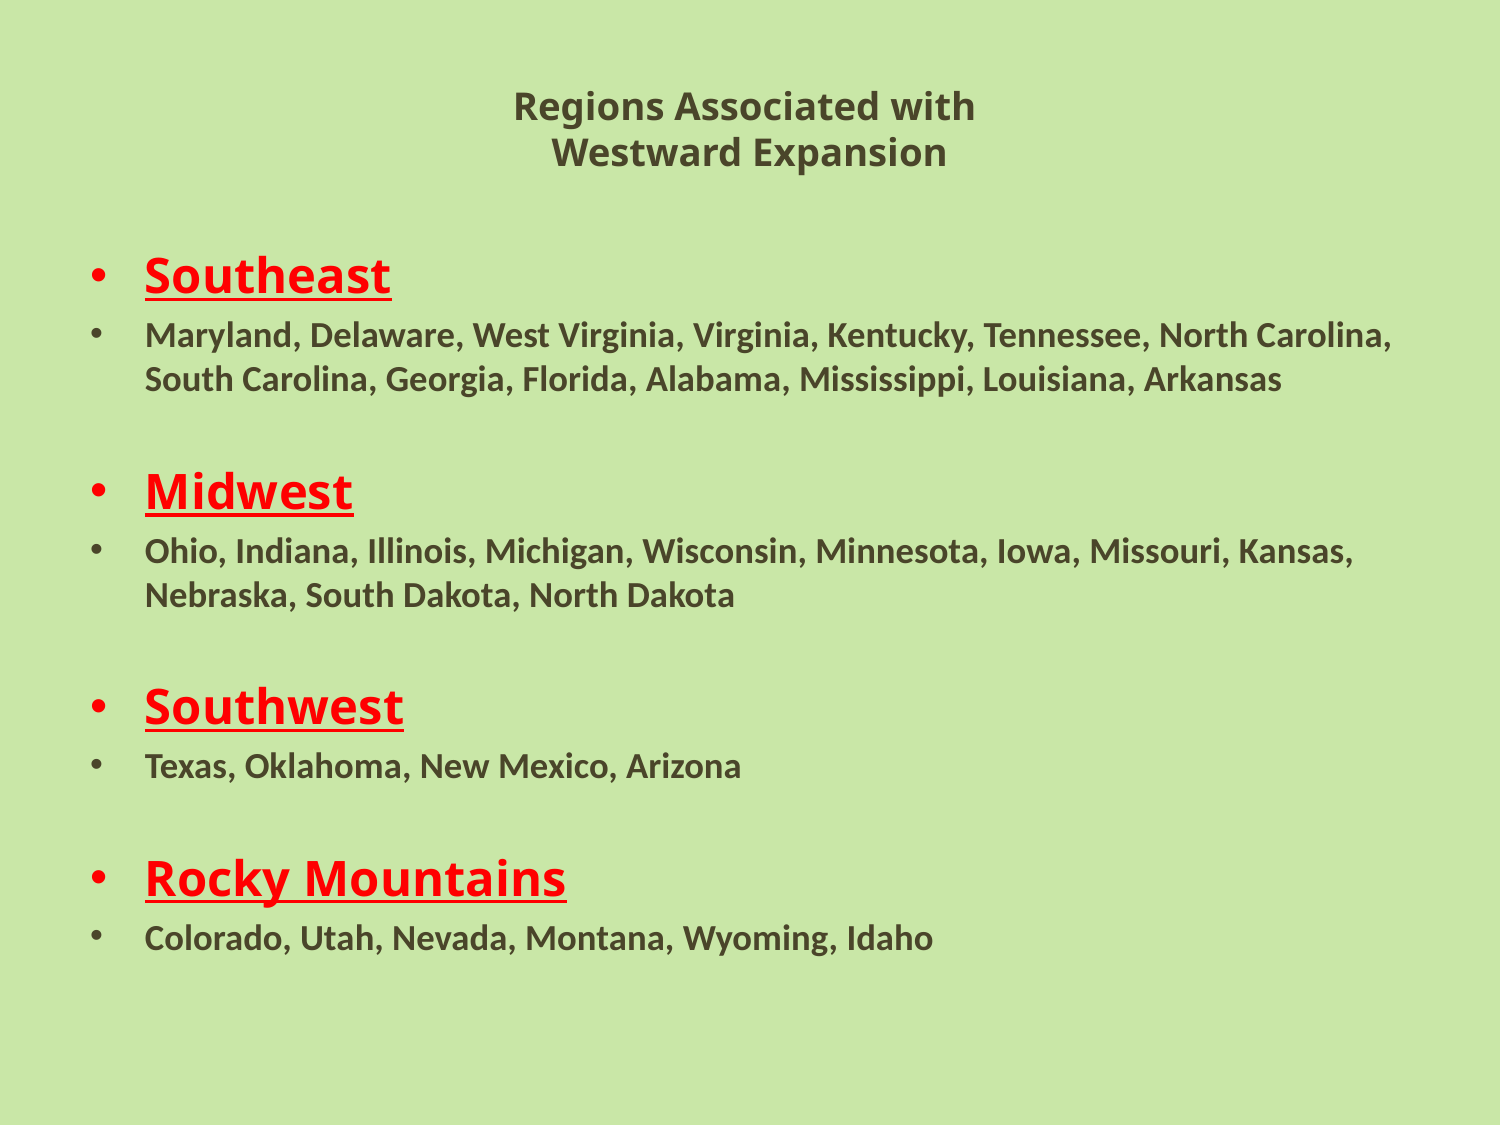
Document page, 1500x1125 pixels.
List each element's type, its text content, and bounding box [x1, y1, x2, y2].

title Regions Associated with Westward Expansion [75, 75, 1425, 233]
list Southeast Maryland, Delaware, West Virginia, Virginia, Kentucky, Tennessee, North Carolina, South Carolina, Georgia, Florida, Alabama, Mississippi, Louisiana, Arkansas Midwest Ohio, Indiana, Illinois, Michigan, Wisconsin, Minnesota, Iowa, Missouri, Kansas, Nebraska, South Dakota, North Dakota Southwest Texas, Oklahoma, New Mexico, Arizona Rocky Mountains Colorado, Utah, Nevada, Montana, Wyoming, Idaho [75, 237, 1425, 1005]
